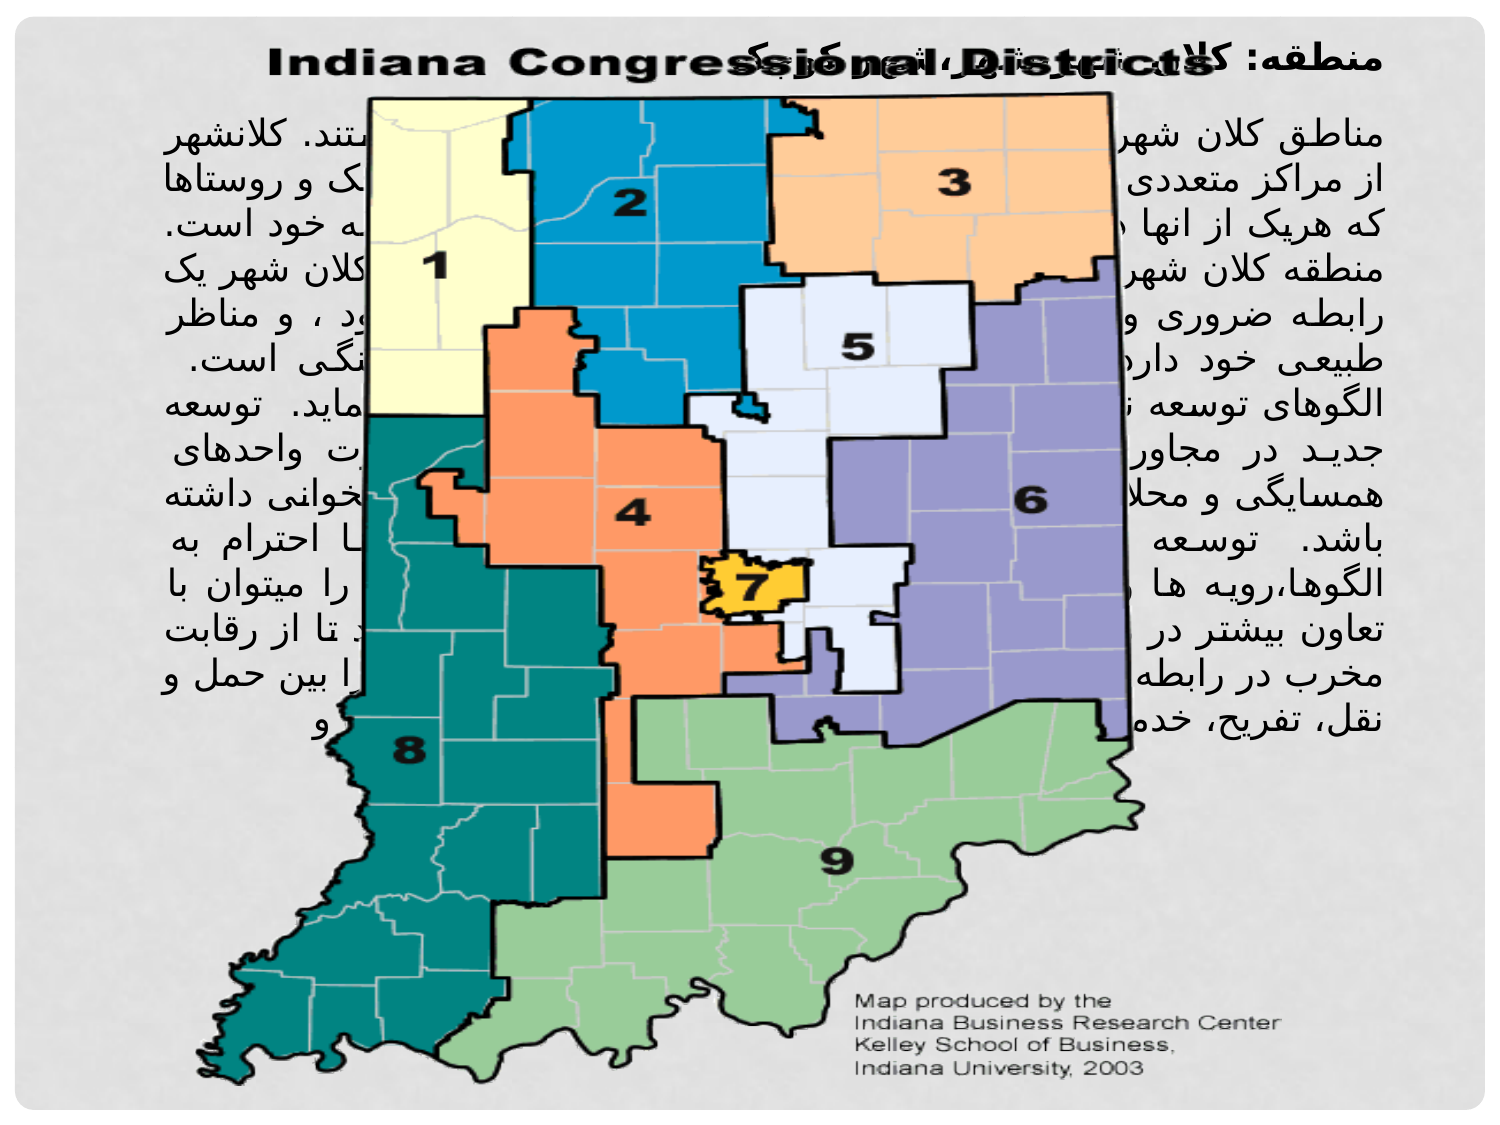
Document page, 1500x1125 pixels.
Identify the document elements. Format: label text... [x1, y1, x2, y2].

picture [194, 38, 1282, 1087]
text_box مناطق کلان شهری مکان های محدودی با مرزهای جغرافیایی هستند. کلانشهر از مراکز متعددی تشکیل شده که عبارتند از شهر ها، شهرهای کوچک و روستاها که هریک از انها دارای مراکز و حواشی قابل شناسایی مخصوص به خود است. منطقه کلان شهری یک واحد اقتصادی پایه از دنیای معاصر است. کلان شهر یک رابطه ضروری و شکننده بین مناطق داخلی مجموعه شهری خود ، و مناظر طبیعی خود دارد. این ارتباط زیست محیطی، اقتصادی و فرهنگی است. الگوهای توسعه نباید حاشیه های کلان شهر را نامشخص یا مبهم نماید. توسعه جدید در مجاورت مرزهای شهری در جای مناسب باید بصورت واحدهای همسایگی و محلات سازماندهی گردد و با الگوی موجود شهری همخوانی داشته باشد. توسعه و توسعه مجدد شهرهای کوچک و بزرگ باید با احترام به الگوها،رویه ها و مرزهای تاریخی صورت گیرد. درآمدها و منابع را میتوان با تعاون بیشتر در میان شهرداری ها و مراکز یک منطقه تقسیم نمود تا از رقابت مخرب در رابطه با مبنای مالیاتی اجتناب نموده و همکاری منطقی را بین حمل و نقل، تفریح، خدمات عمومی، مسکن و نهادهای جامعه ای ایجاد کرده و بهبود بخشید. [1282, 101, 1400, 837]
text_box مناطق کلان شهری مکان های محدودی با مرزهای جغرافیایی هستند. کلانشهر از مراکز متعددی تشکیل شده که عبارتند از شهر ها، شهرهای کوچک و روستاها که هریک از انها دارای مراکز و حواشی قابل شناسایی مخصوص به خود است. منطقه کلان شهری یک واحد اقتصادی پایه از دنیای معاصر است. کلان شهر یک رابطه ضروری و شکننده بین مناطق داخلی مجموعه شهری خود ، و مناظر طبیعی خود دارد. این ارتباط زیست محیطی، اقتصادی و فرهنگی است. الگوهای توسعه نباید حاشیه های کلان شهر را نامشخص یا مبهم نماید. توسعه جدید در مجاورت مرزهای شهری در جای مناسب باید بصورت واحدهای همسایگی و محلات سازماندهی گردد و با الگوی موجود شهری همخوانی داشته باشد. توسعه و توسعه مجدد شهرهای کوچک و بزرگ باید با احترام به الگوها،رویه ها و مرزهای تاریخی صورت گیرد. درآمدها و منابع را میتوان با تعاون بیشتر در میان شهرداری ها و مراکز یک منطقه تقسیم نمود تا از رقابت مخرب در رابطه با مبنای مالیاتی اجتناب نموده و همکاری منطقی را بین حمل و نقل، تفریح، خدمات عمومی، مسکن و نهادهای جامعه ای ایجاد کرده و بهبود بخشید. [147, 101, 194, 837]
text_box منطقه: کلان شهر،شهر،شهر کوچک [649, 25, 1400, 101]
